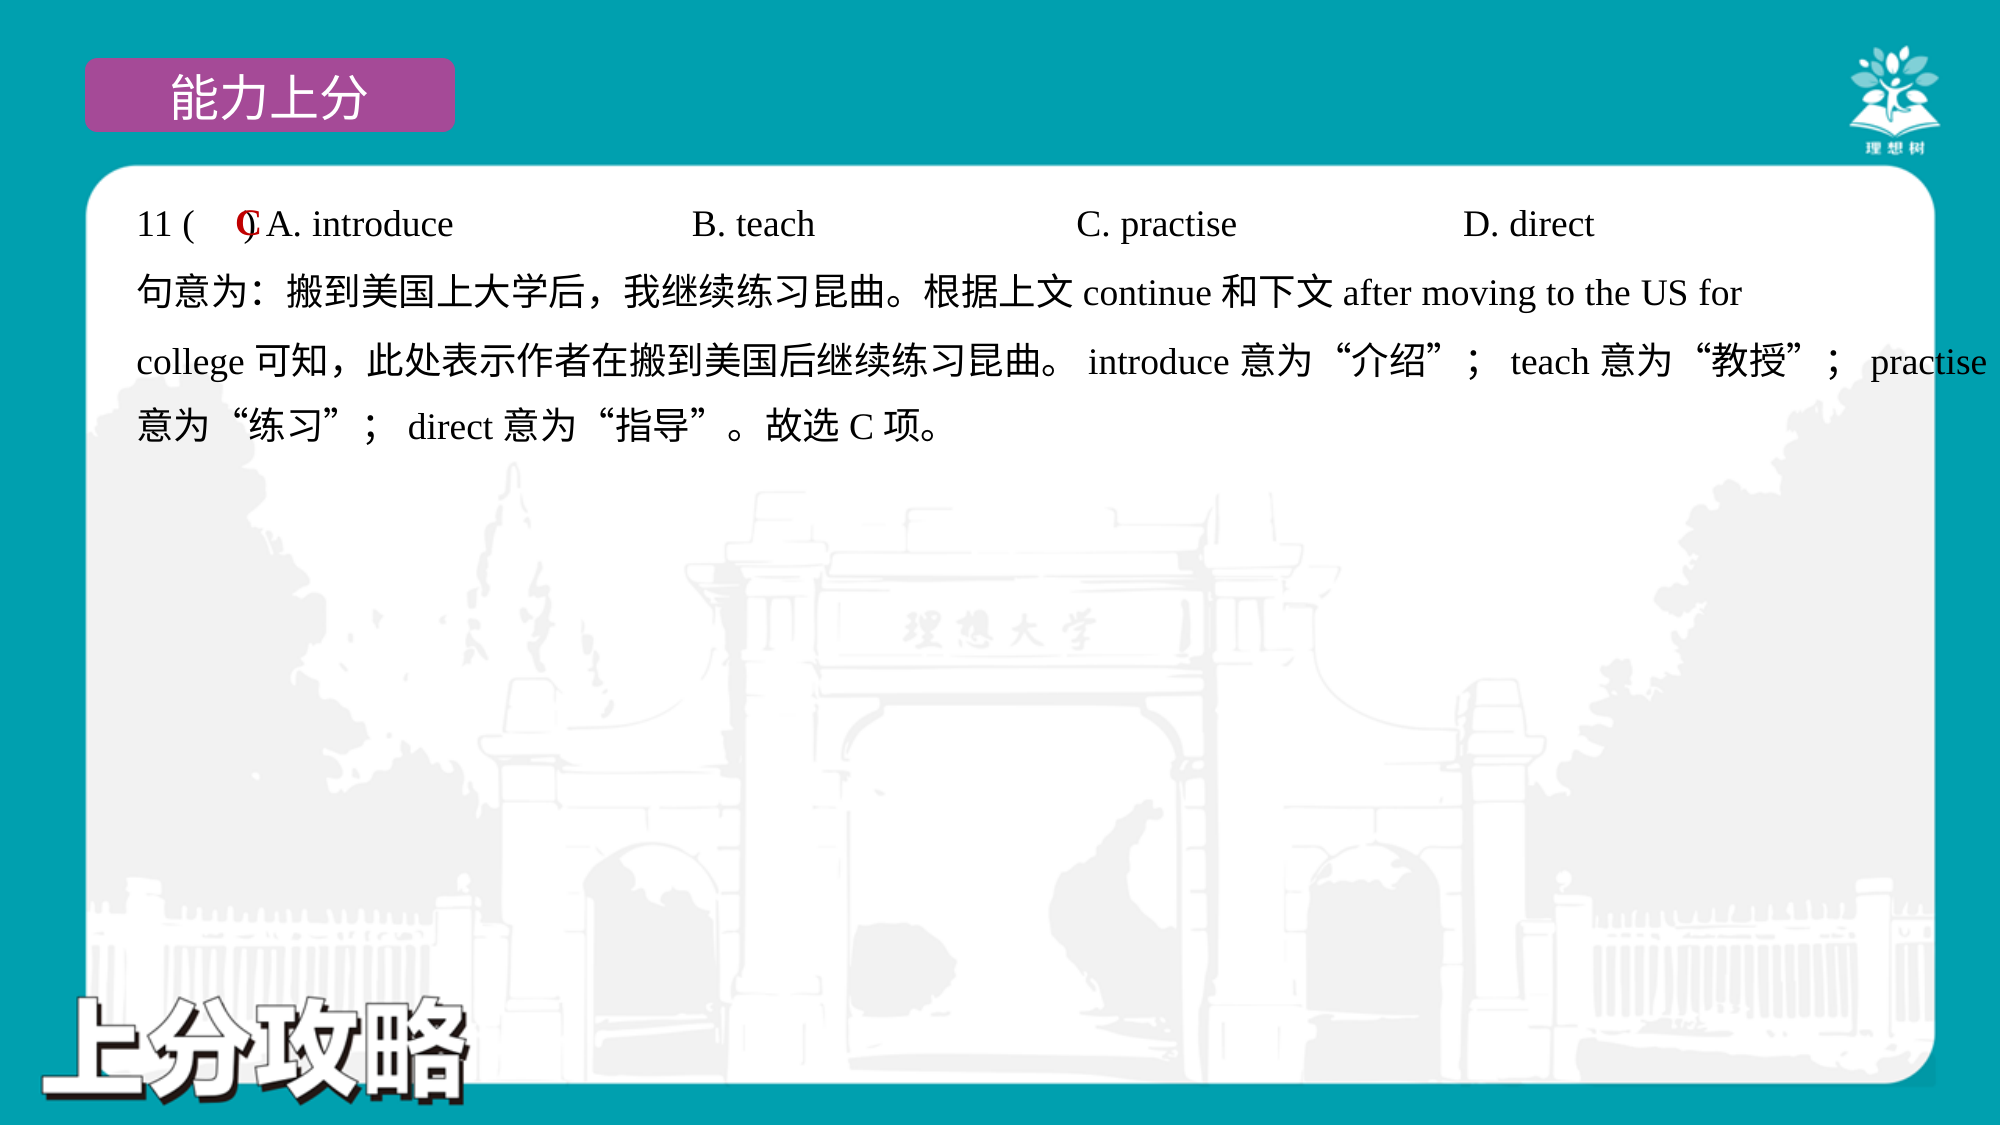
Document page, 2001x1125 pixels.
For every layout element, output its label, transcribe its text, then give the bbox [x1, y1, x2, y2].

text_box 句意为：搬到美国上大学后，我继续练习昆曲。根据上文continue和下文after moving to the US for college可知，此处表示作者在搬到美国后继续练习昆曲。introduce意为“介绍”；teach意为“教授”；practise 意为“练习”；direct意为“指导”。故选C项。 [136, 244, 1865, 441]
text_box C [221, 176, 276, 236]
picture [0, 0, 2000, 1125]
text_box 11 ( ) A. introduce B. teach C. practise D. direct [136, 176, 1865, 237]
